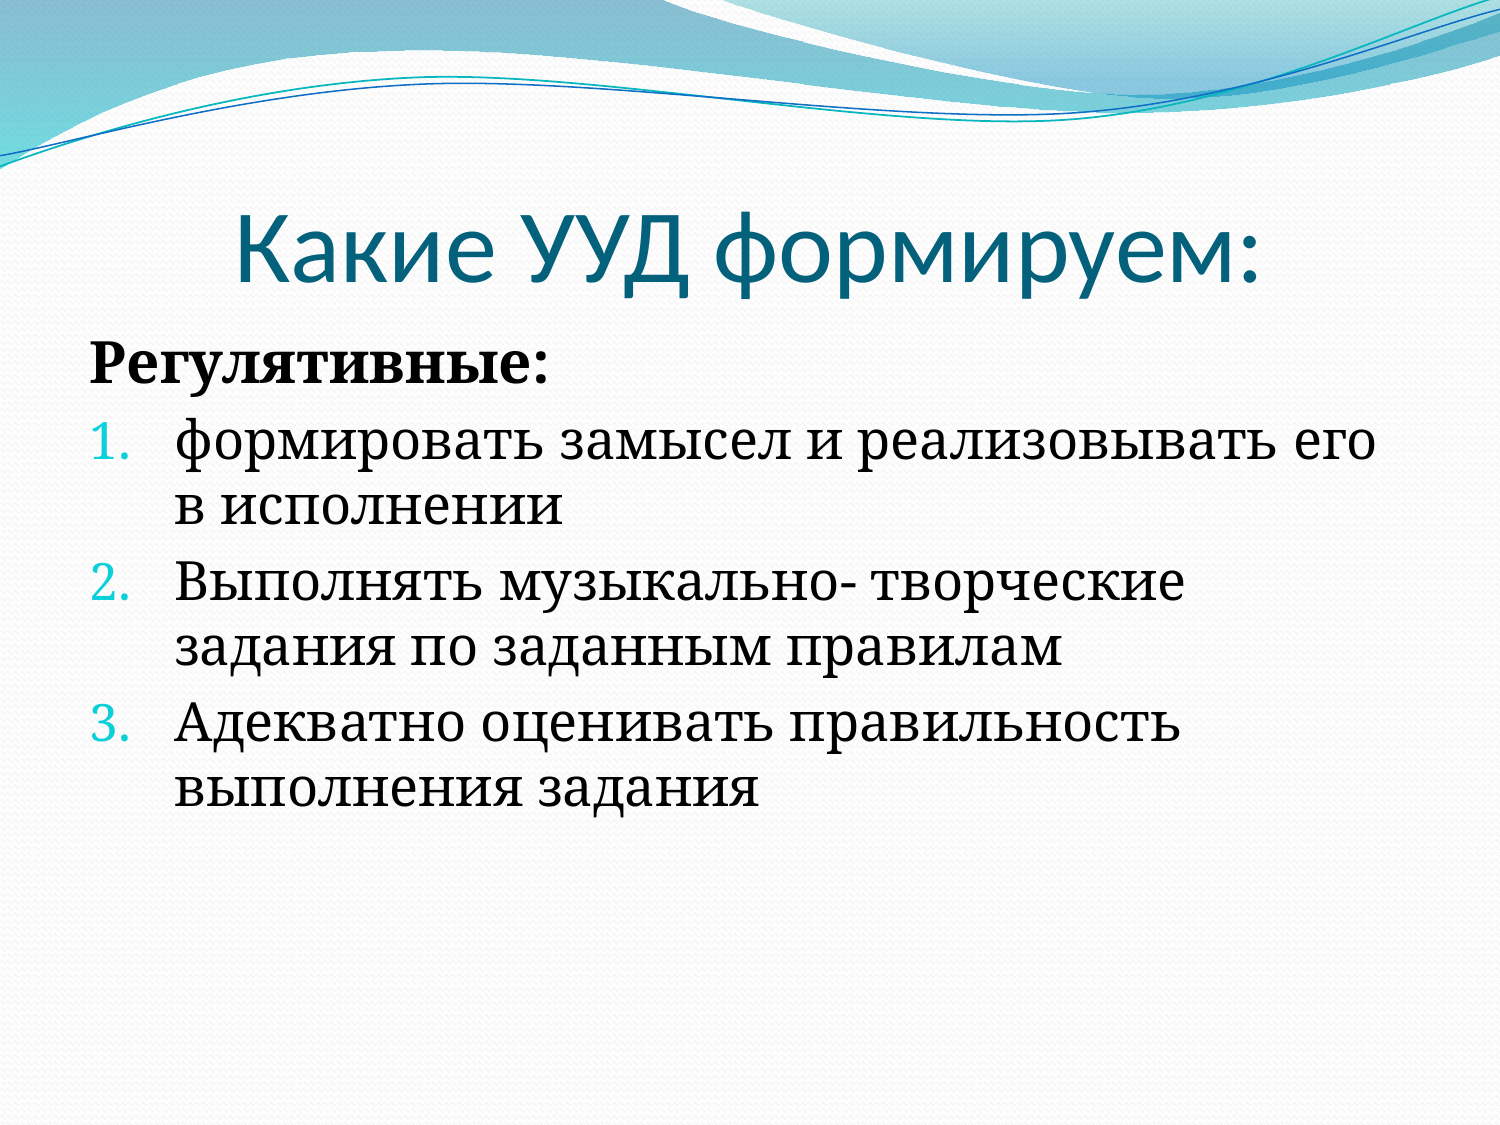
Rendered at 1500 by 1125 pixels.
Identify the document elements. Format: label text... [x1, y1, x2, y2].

list Регулятивные: формировать замысел и реализовывать его в исполнении Выполнять музыкально- творческие задания по заданным правилам Адекватно оценивать правильность выполнения задания [75, 317, 1425, 1038]
title Какие УУД формируем: [75, 115, 1425, 303]
